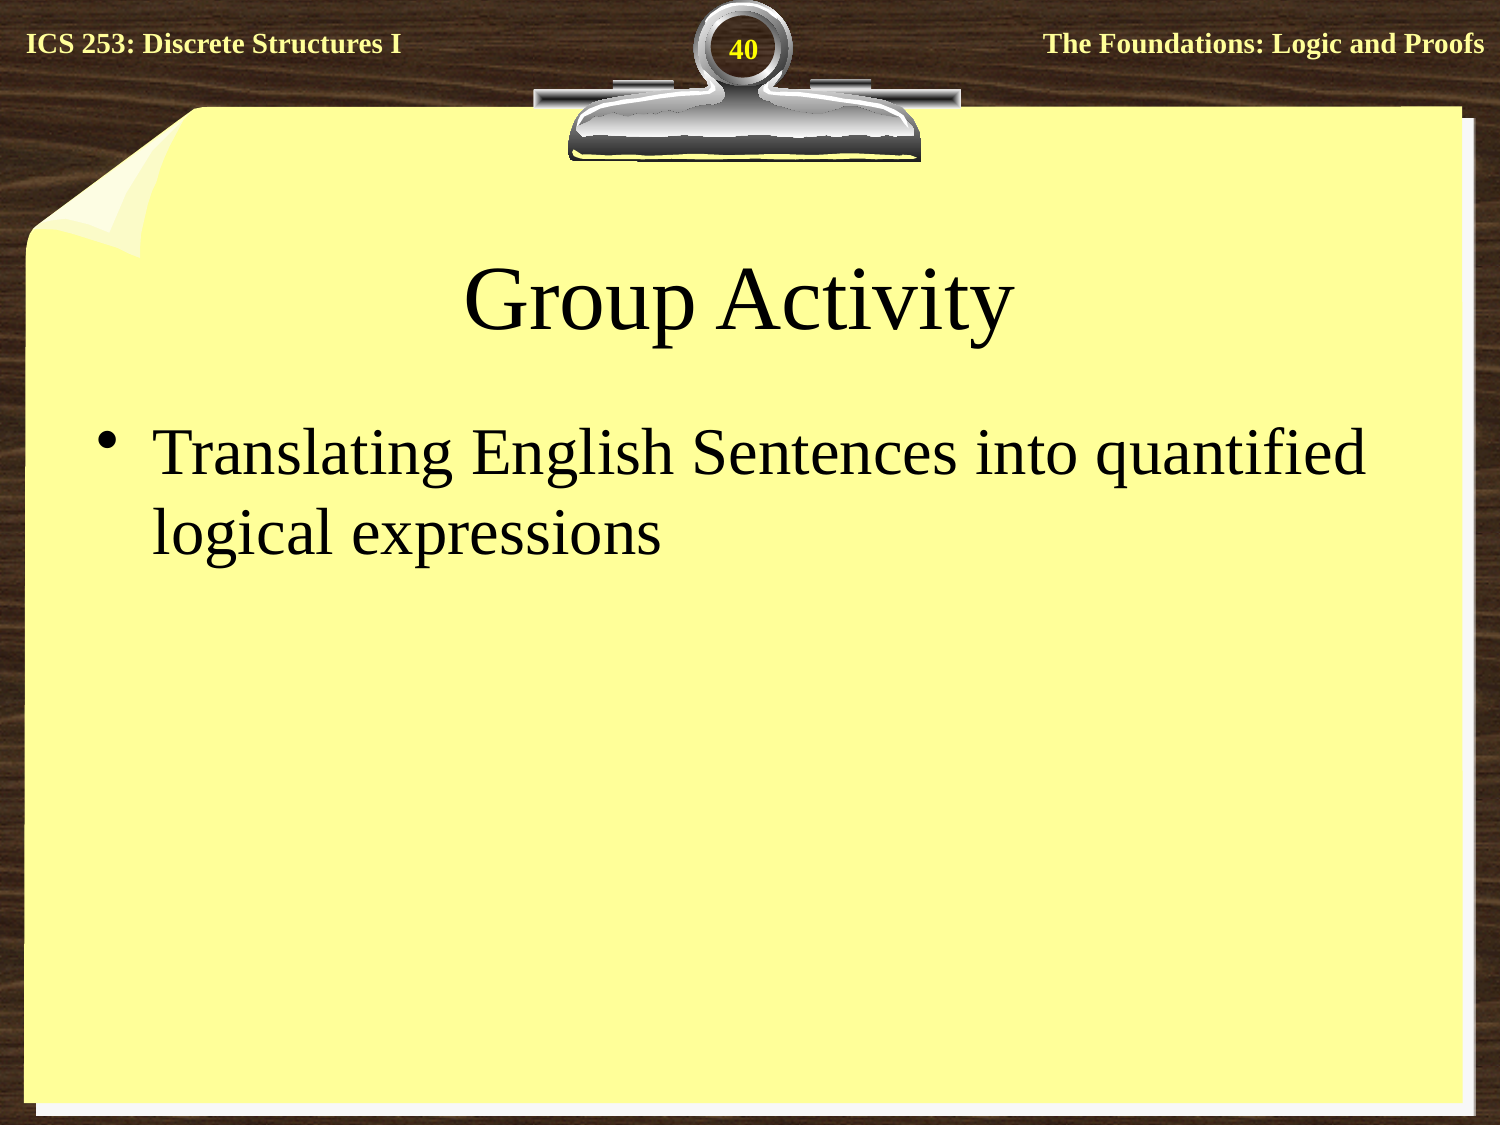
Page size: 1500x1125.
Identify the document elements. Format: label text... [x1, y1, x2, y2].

picture [0, 0, 1500, 1125]
list Translating English Sentences into quantified logical expressions [81, 400, 1405, 975]
title Group Activity [77, 199, 1403, 387]
slide_number 40 [423, 5, 774, 91]
